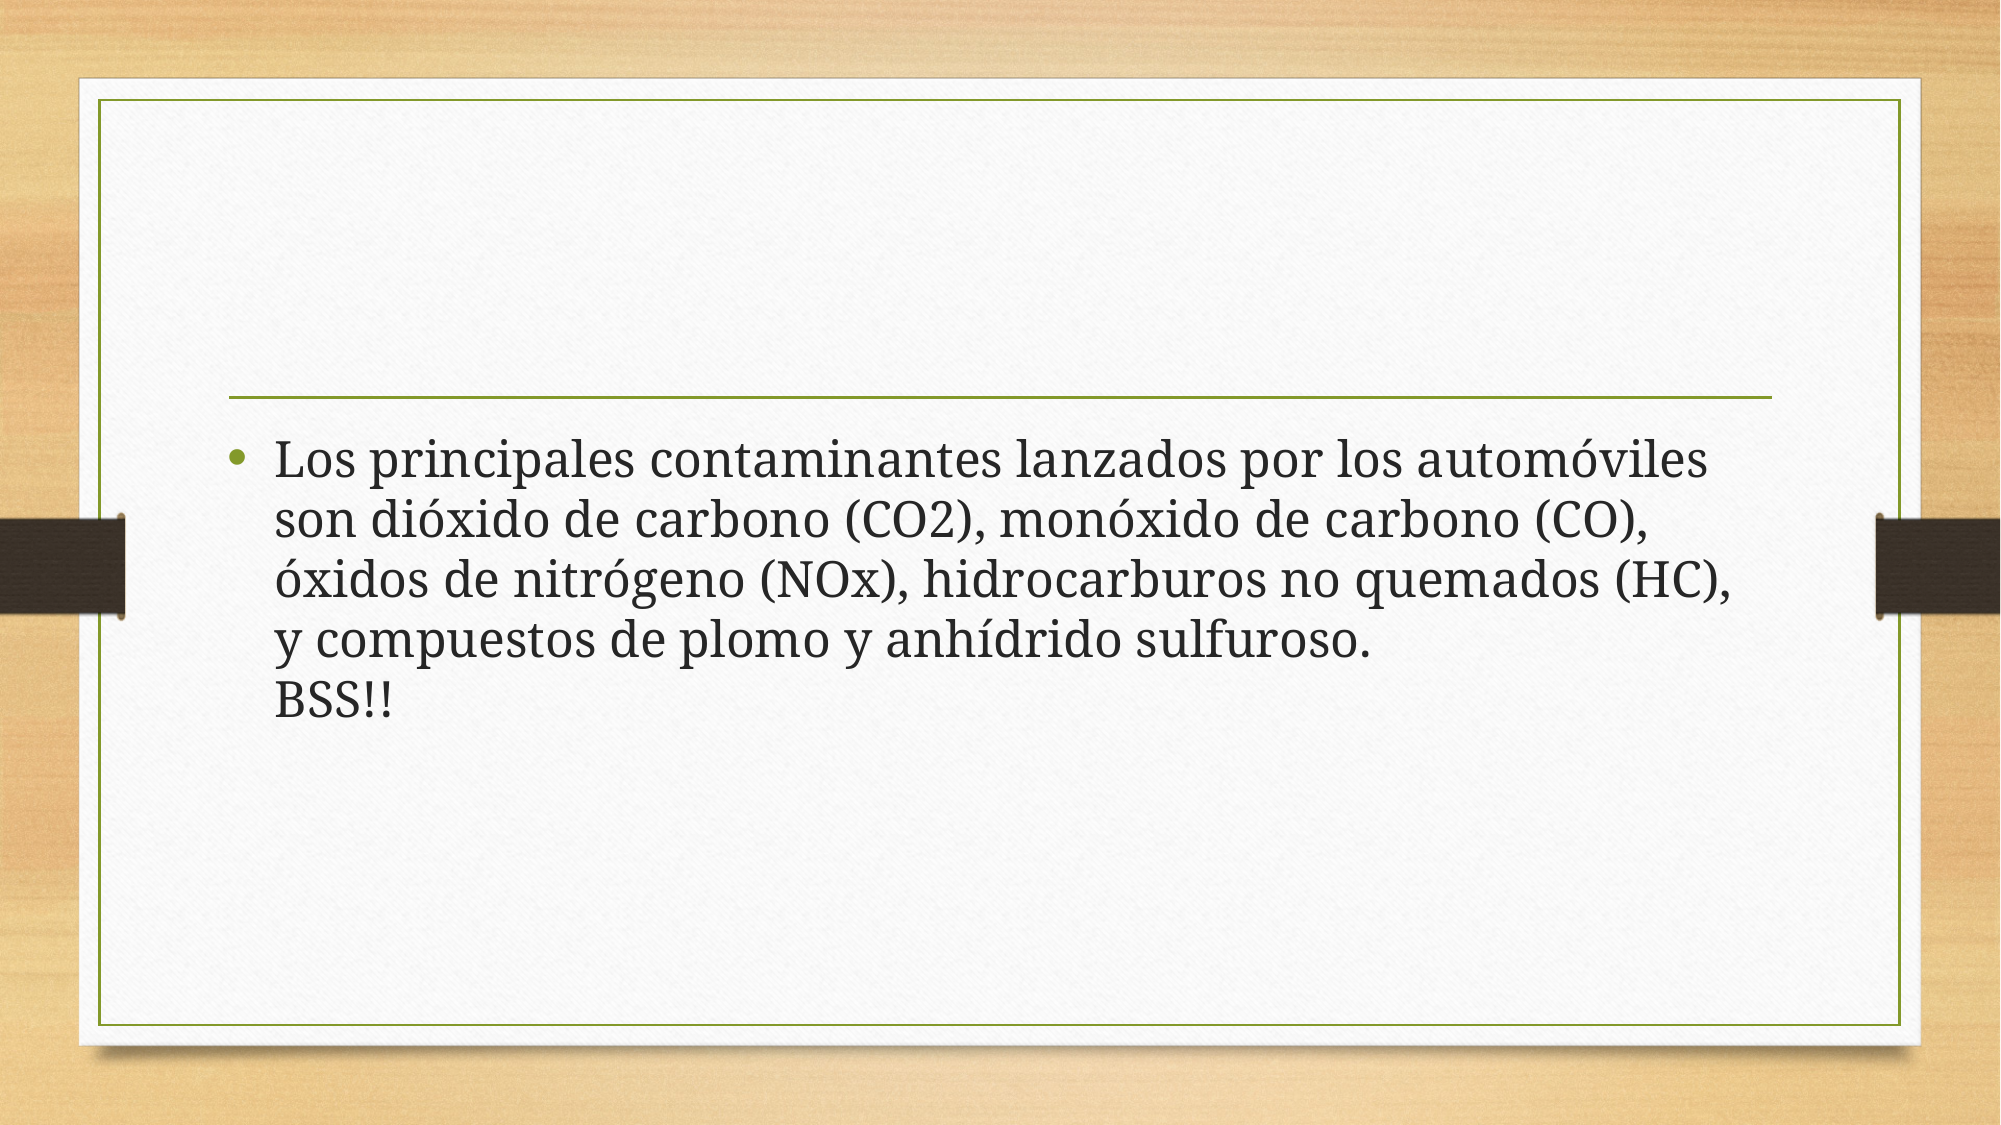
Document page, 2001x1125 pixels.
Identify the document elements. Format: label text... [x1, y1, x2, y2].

list Los principales contaminantes lanzados por los automóviles son dióxido de carbono (CO2), monóxido de carbono (CO), óxidos de nitrógeno (NOx), hidrocarburos no quemados (HC), y compuestos de plomo y anhídrido sulfuroso. BSS!! [212, 419, 1788, 964]
picture [0, 0, 2001, 1125]
